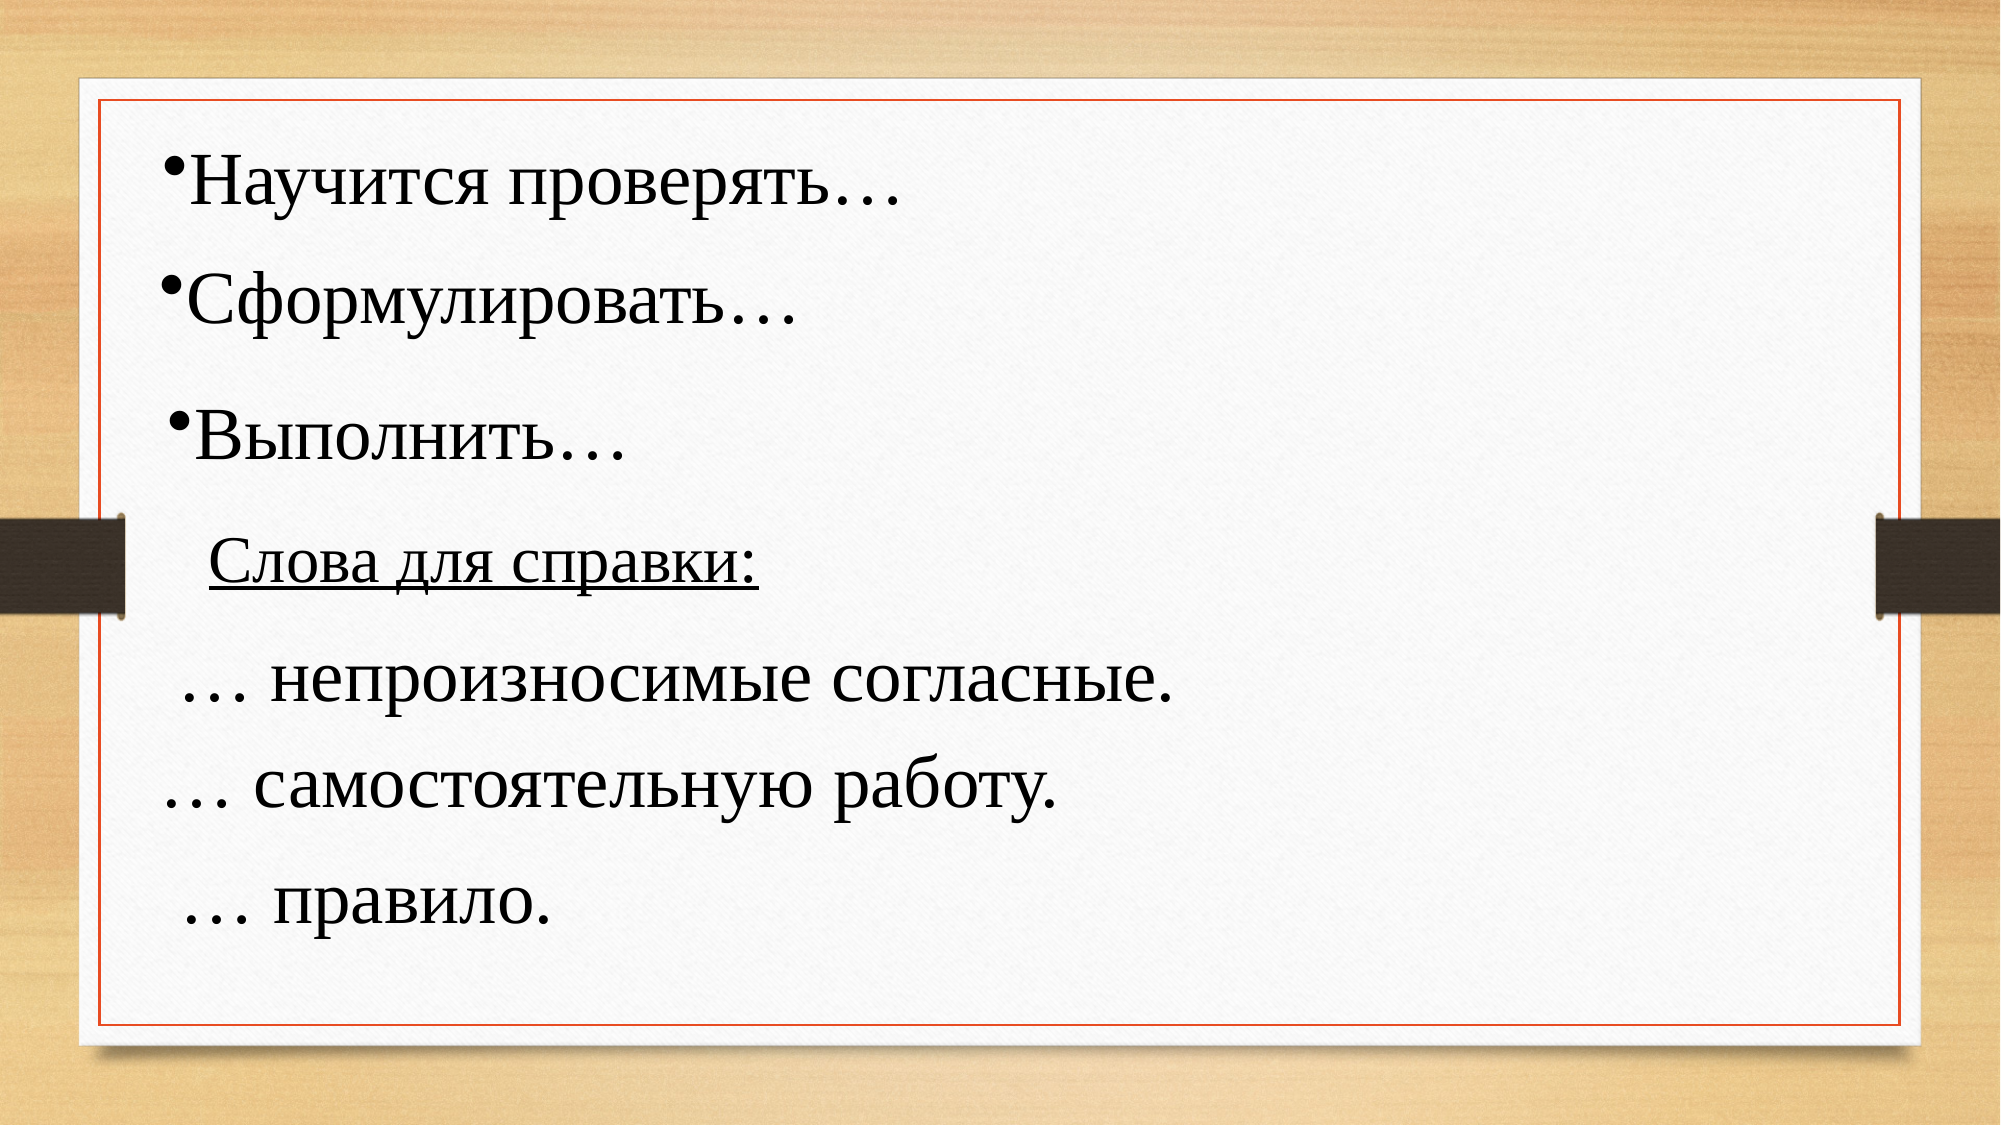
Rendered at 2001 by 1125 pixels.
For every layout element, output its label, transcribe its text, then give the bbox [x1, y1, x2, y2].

text_box Научится проверять… [147, 121, 1176, 227]
text_box … непроизносимые согласные. [162, 618, 1573, 724]
text_box Слова для справки: [193, 508, 1012, 604]
text_box Выполнить… [152, 376, 709, 482]
picture [0, 0, 2001, 1125]
text_box … самостоятельную работу. [145, 725, 1481, 831]
text_box Сформулировать… [145, 241, 862, 347]
text_box … правило. [164, 841, 603, 947]
